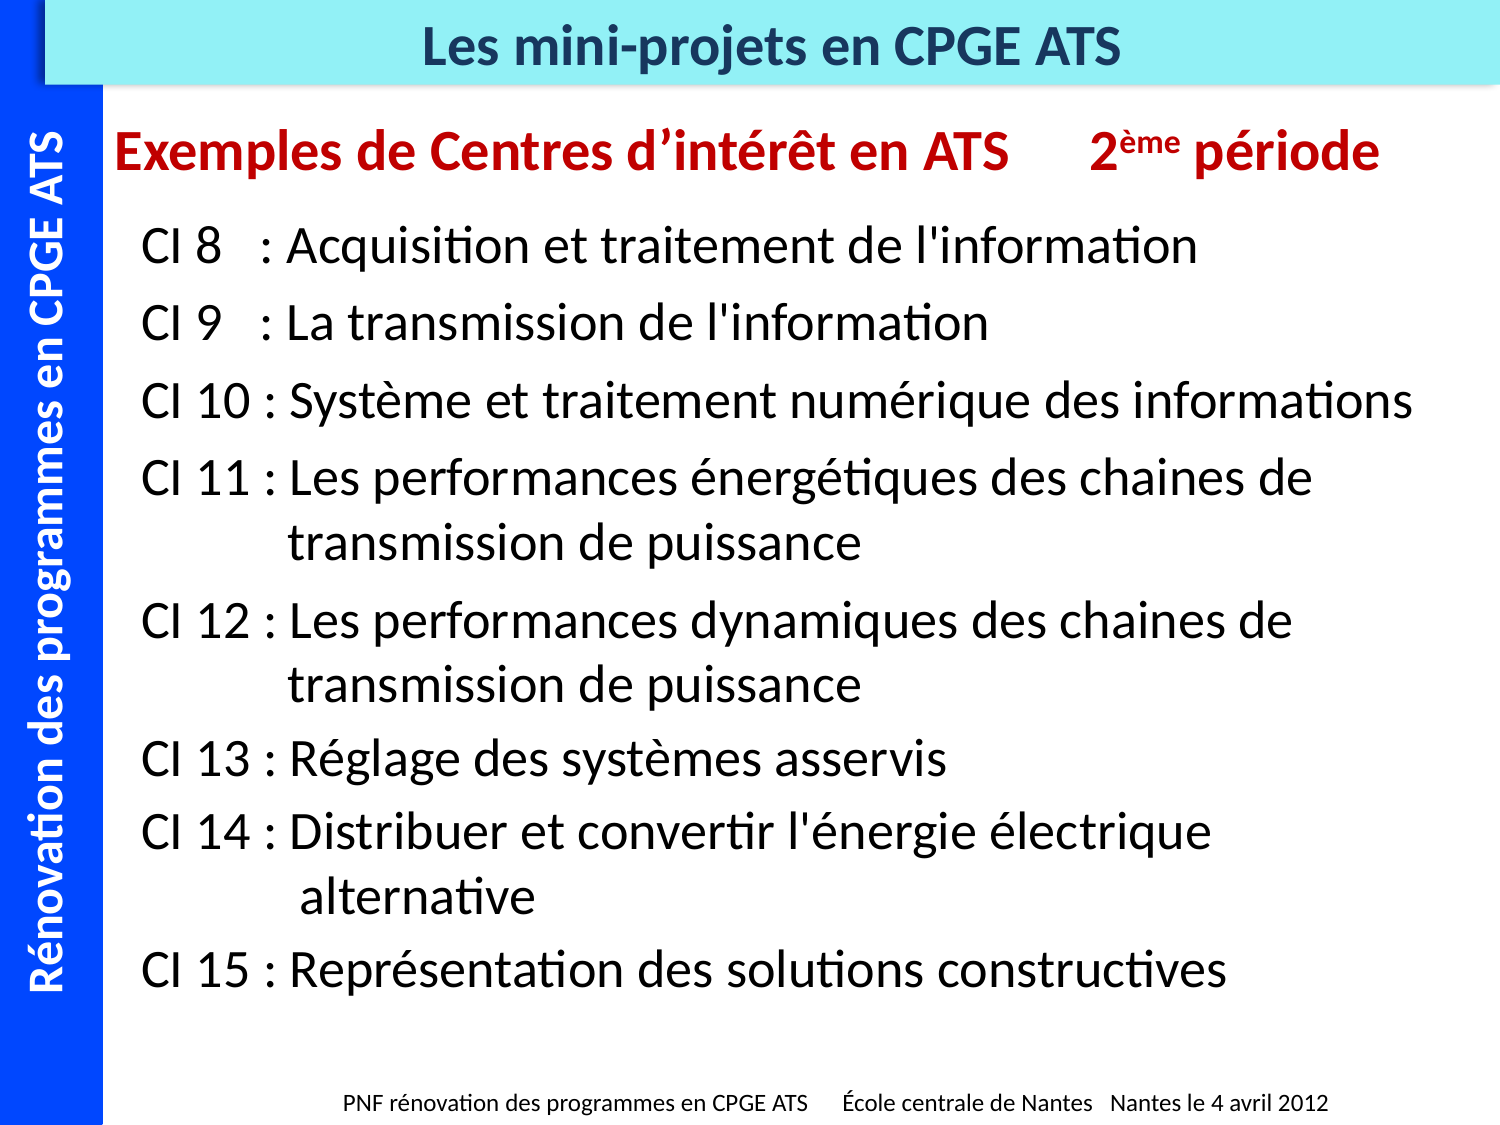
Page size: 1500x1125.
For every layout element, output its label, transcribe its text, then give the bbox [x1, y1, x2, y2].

title Exemples de Centres d’intérêt en ATS 2ème période [79, 104, 1430, 991]
text_box CI 8 : Acquisition et traitement de l'information CI 9 : La transmission de l'information CI 10 : Système et traitement numérique des informations CI 11 : Les performances énergétiques des chaines de transmission de puissance CI 12 : Les performances dynamiques des chaines de transmission de puissance CI 13 : Réglage des systèmes asservis CI 14 : Distribuer et convertir l'énergie électrique alternative CI 15 : Représentation des solutions constructives [126, 201, 1434, 1007]
